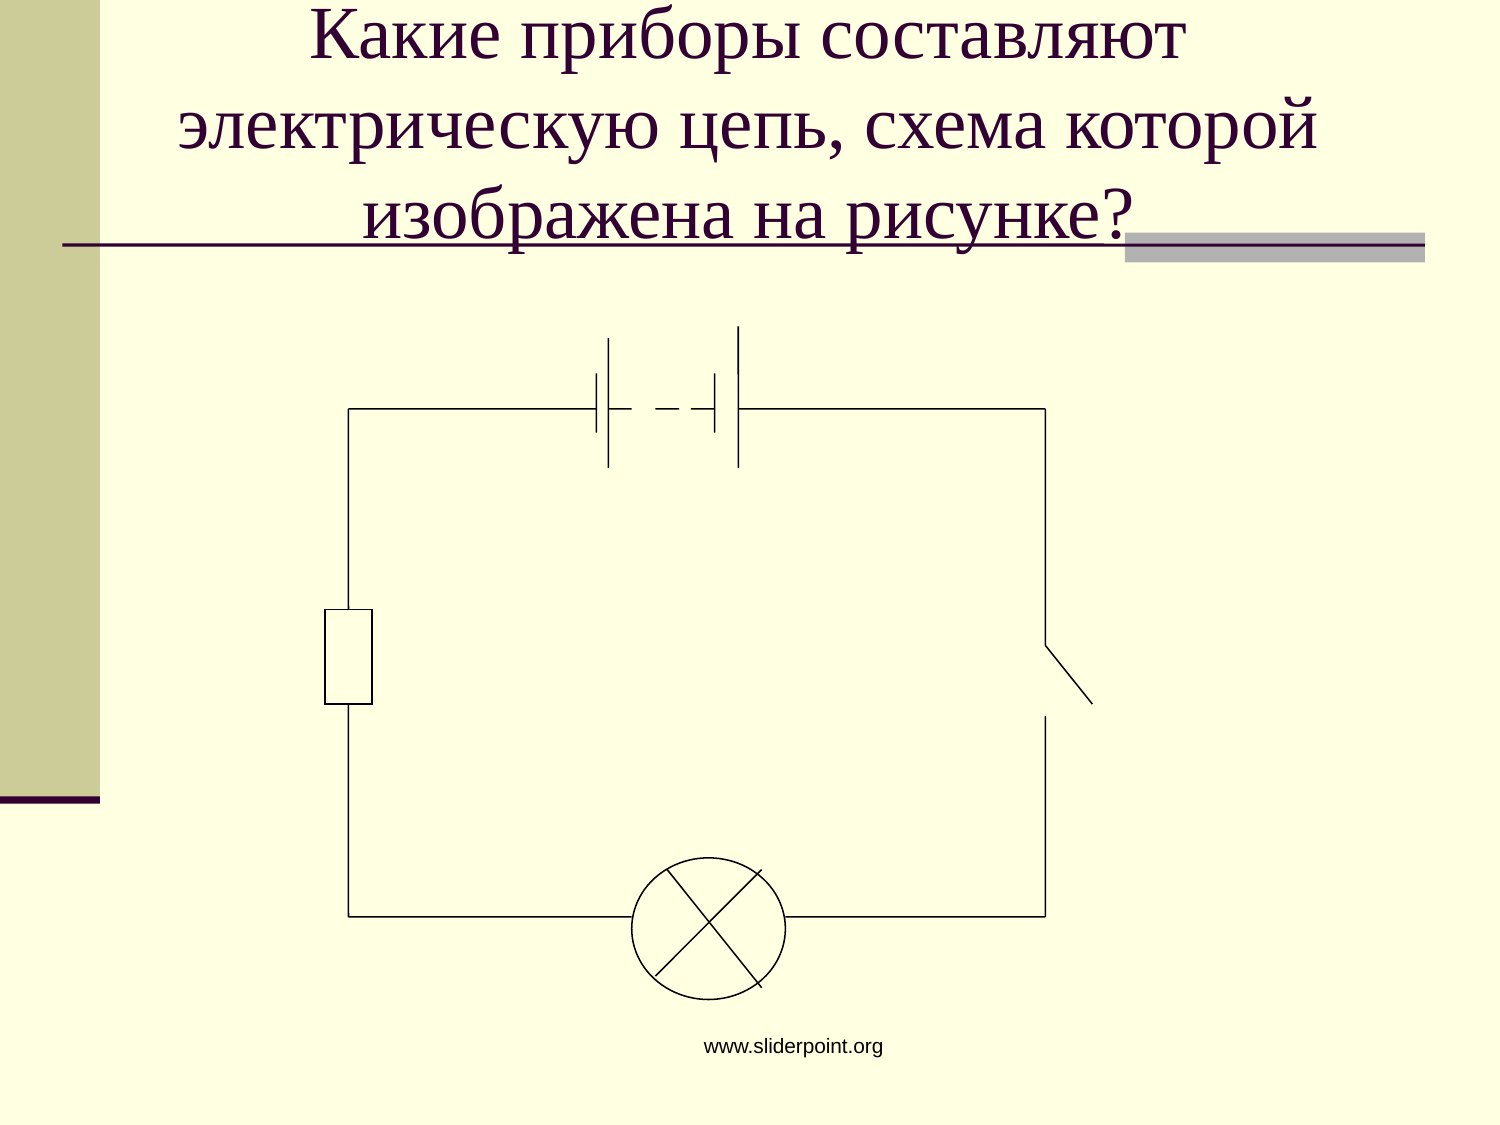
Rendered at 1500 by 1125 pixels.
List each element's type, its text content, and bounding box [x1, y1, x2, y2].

footer www.sliderpoint.org [549, 1024, 1038, 1101]
text_box [631, 857, 786, 1000]
text_box [324, 609, 373, 705]
title Какие приборы составляют электрическую цепь, схема которой изображена на рисунке? [72, 16, 1426, 221]
